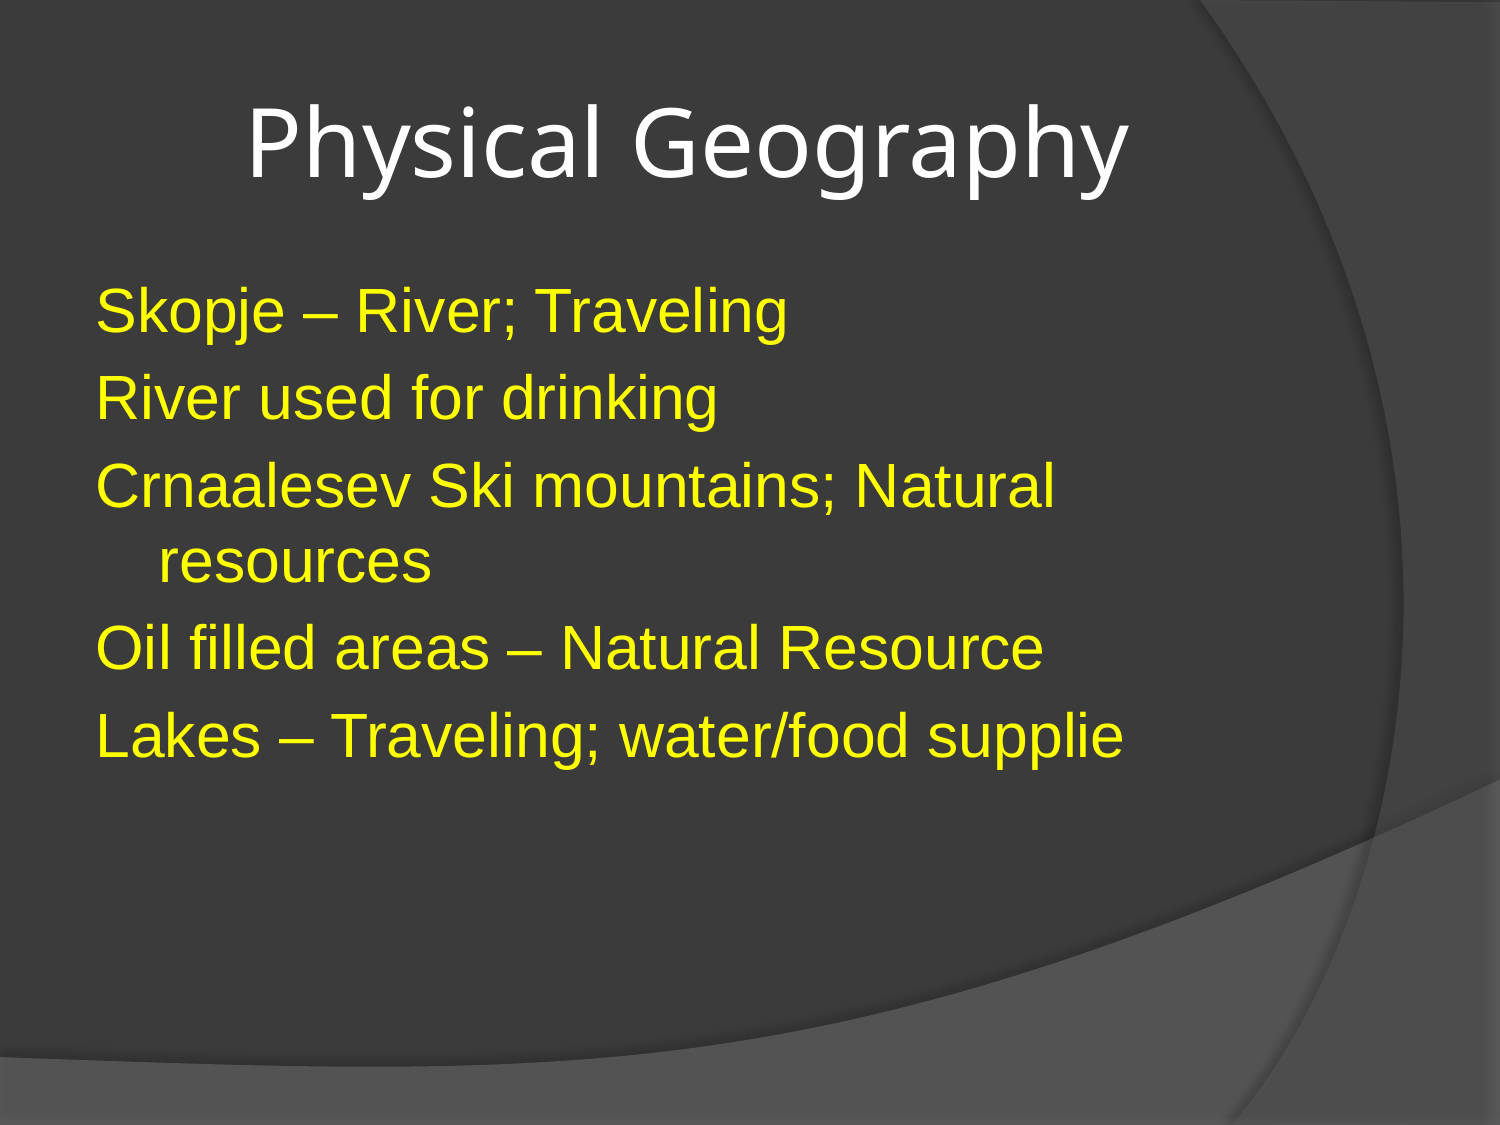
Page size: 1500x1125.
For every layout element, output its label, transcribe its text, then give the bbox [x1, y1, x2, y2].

title Physical Geography [75, 45, 1300, 233]
list Skopje – River; Traveling River used for drinking Crnaalesev Ski mountains; Natural resources Oil filled areas – Natural Resource Lakes – Traveling; water/food supplie [75, 262, 1300, 1005]
